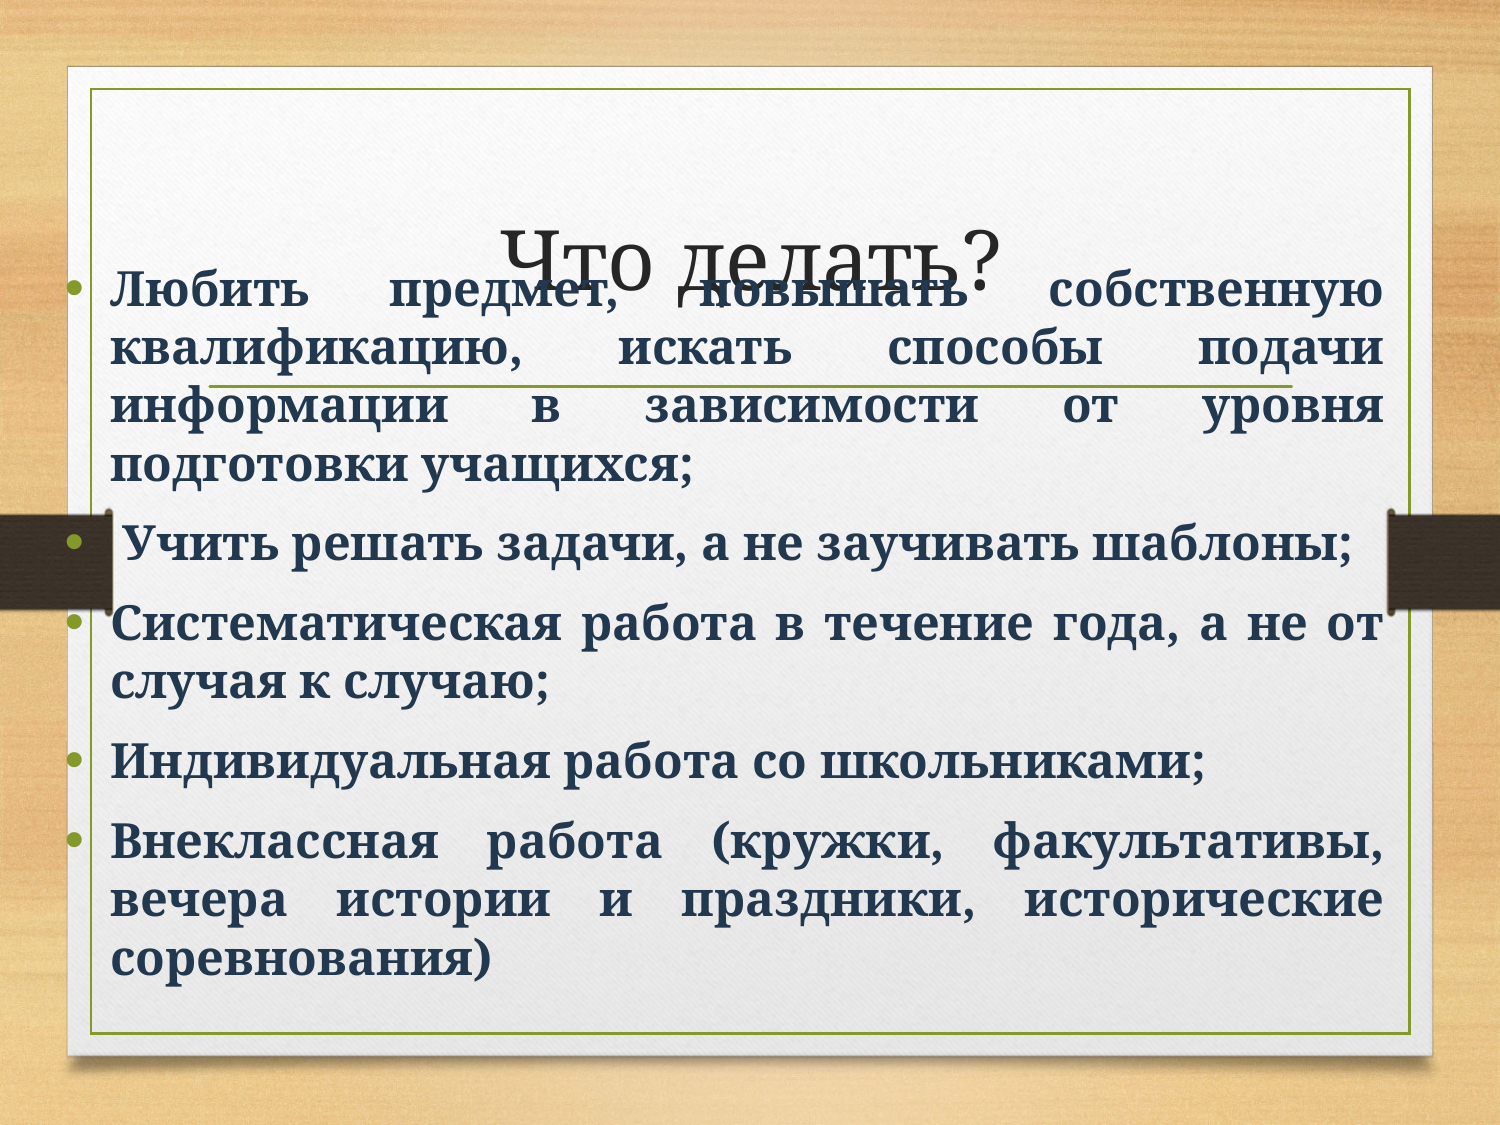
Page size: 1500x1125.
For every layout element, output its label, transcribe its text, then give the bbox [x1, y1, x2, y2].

picture [0, 0, 1500, 1125]
list Любить предмет, повышать собственную квалификацию, искать способы подачи информации в зависимости от уровня подготовки учащихся; Учить решать задачи, а не заучивать шаблоны; Систематическая работа в течение года, а не от случая к случаю; Индивидуальная работа со школьниками; Внеклассная работа (кружки, факультативы, вечера истории и праздники, исторические соревнования) [49, 250, 1400, 1001]
title Что делать? [193, 150, 1309, 250]
